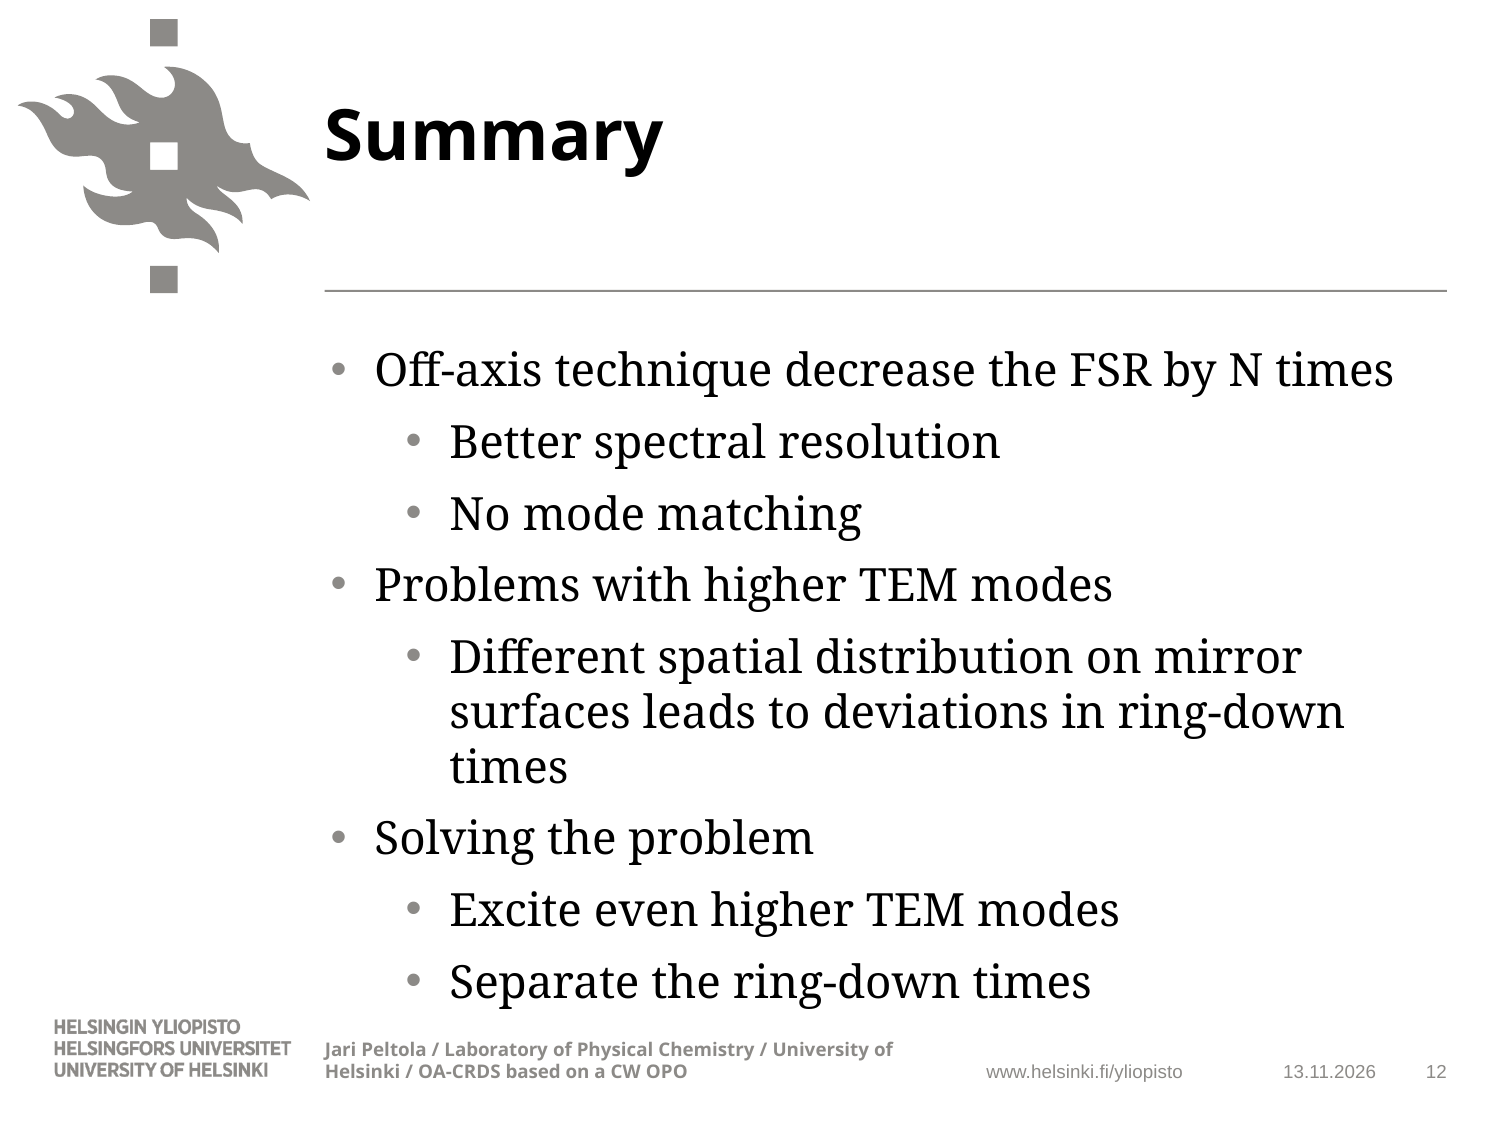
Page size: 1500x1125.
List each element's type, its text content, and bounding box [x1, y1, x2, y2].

slide_number 12 [1376, 1011, 1447, 1083]
title Summary [324, 89, 1448, 280]
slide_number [1230, 1011, 1376, 1083]
text_box Off-axis technique decrease the FSR by N times Better spectral resolution No mode matching Problems with higher TEM modes Different spatial distribution on mirror surfaces leads to deviations in ring-down times Solving the problem Excite even higher TEM modes Separate the ring-down times [330, 340, 1453, 976]
picture [53, 1017, 292, 1079]
footer Jari Peltola / Laboratory of Physical Chemistry / University of Helsinki / OA-CRDS based on a CW OPO [324, 1011, 934, 1083]
